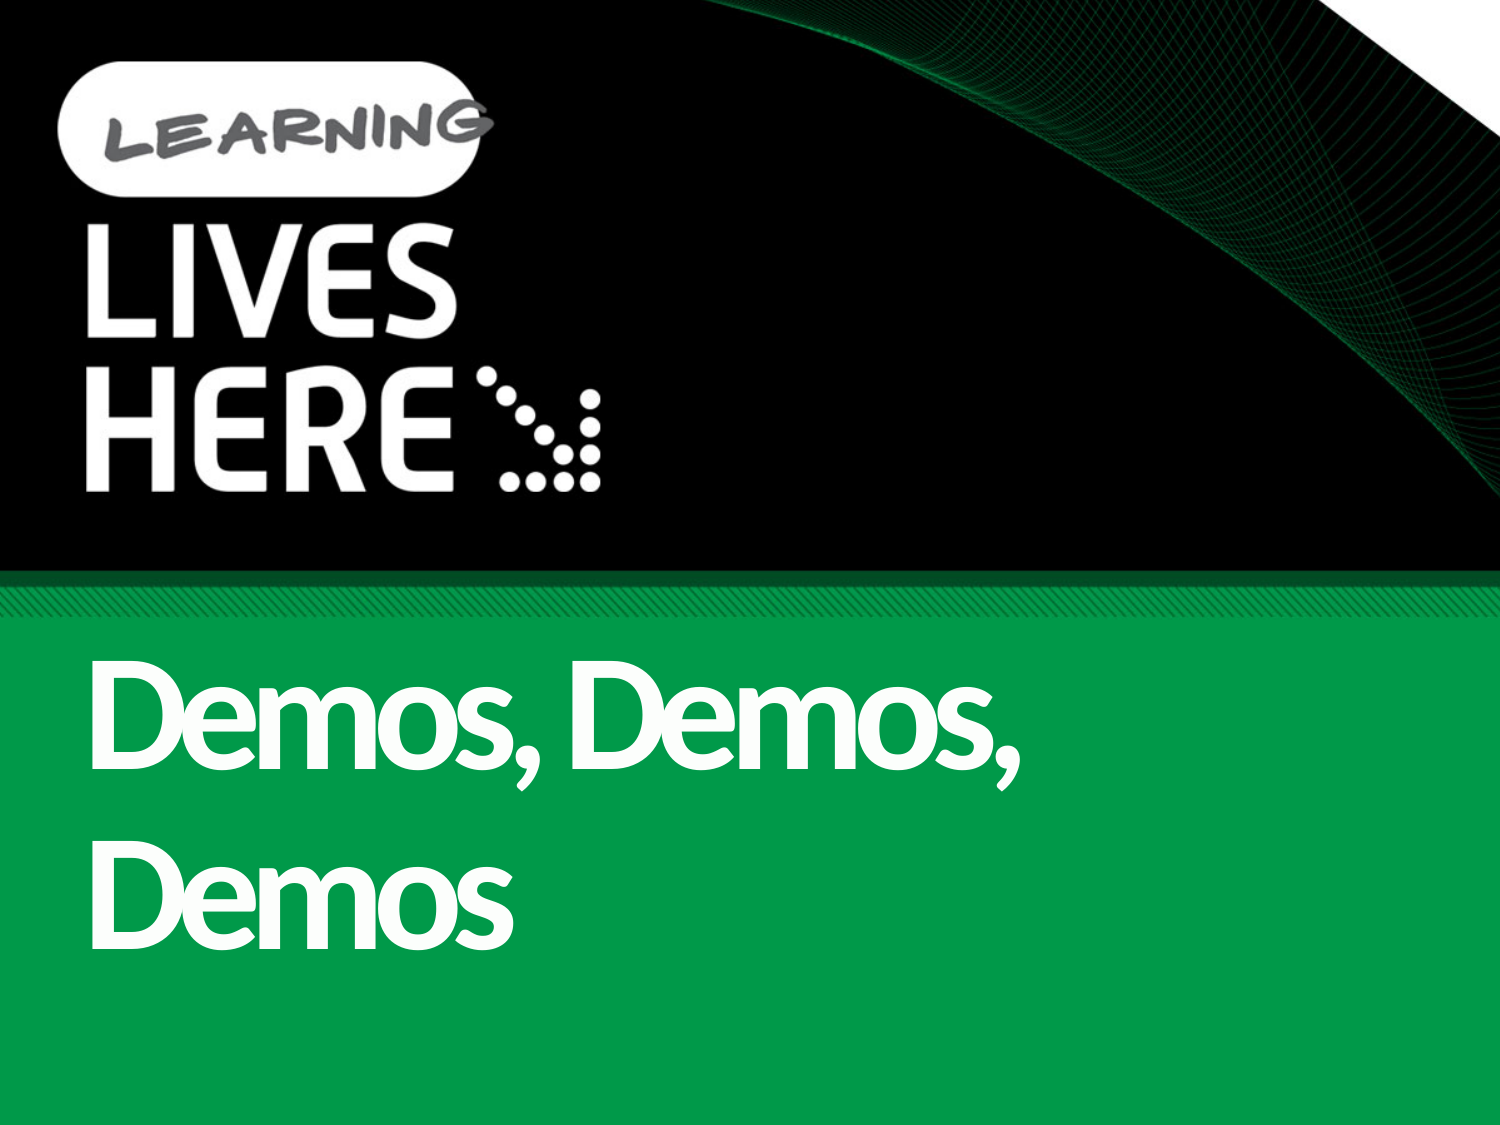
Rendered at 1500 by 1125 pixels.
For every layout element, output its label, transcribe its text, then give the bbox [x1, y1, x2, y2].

list Demos, Demos, Demos [83, 625, 1344, 800]
picture [0, 0, 1500, 1125]
